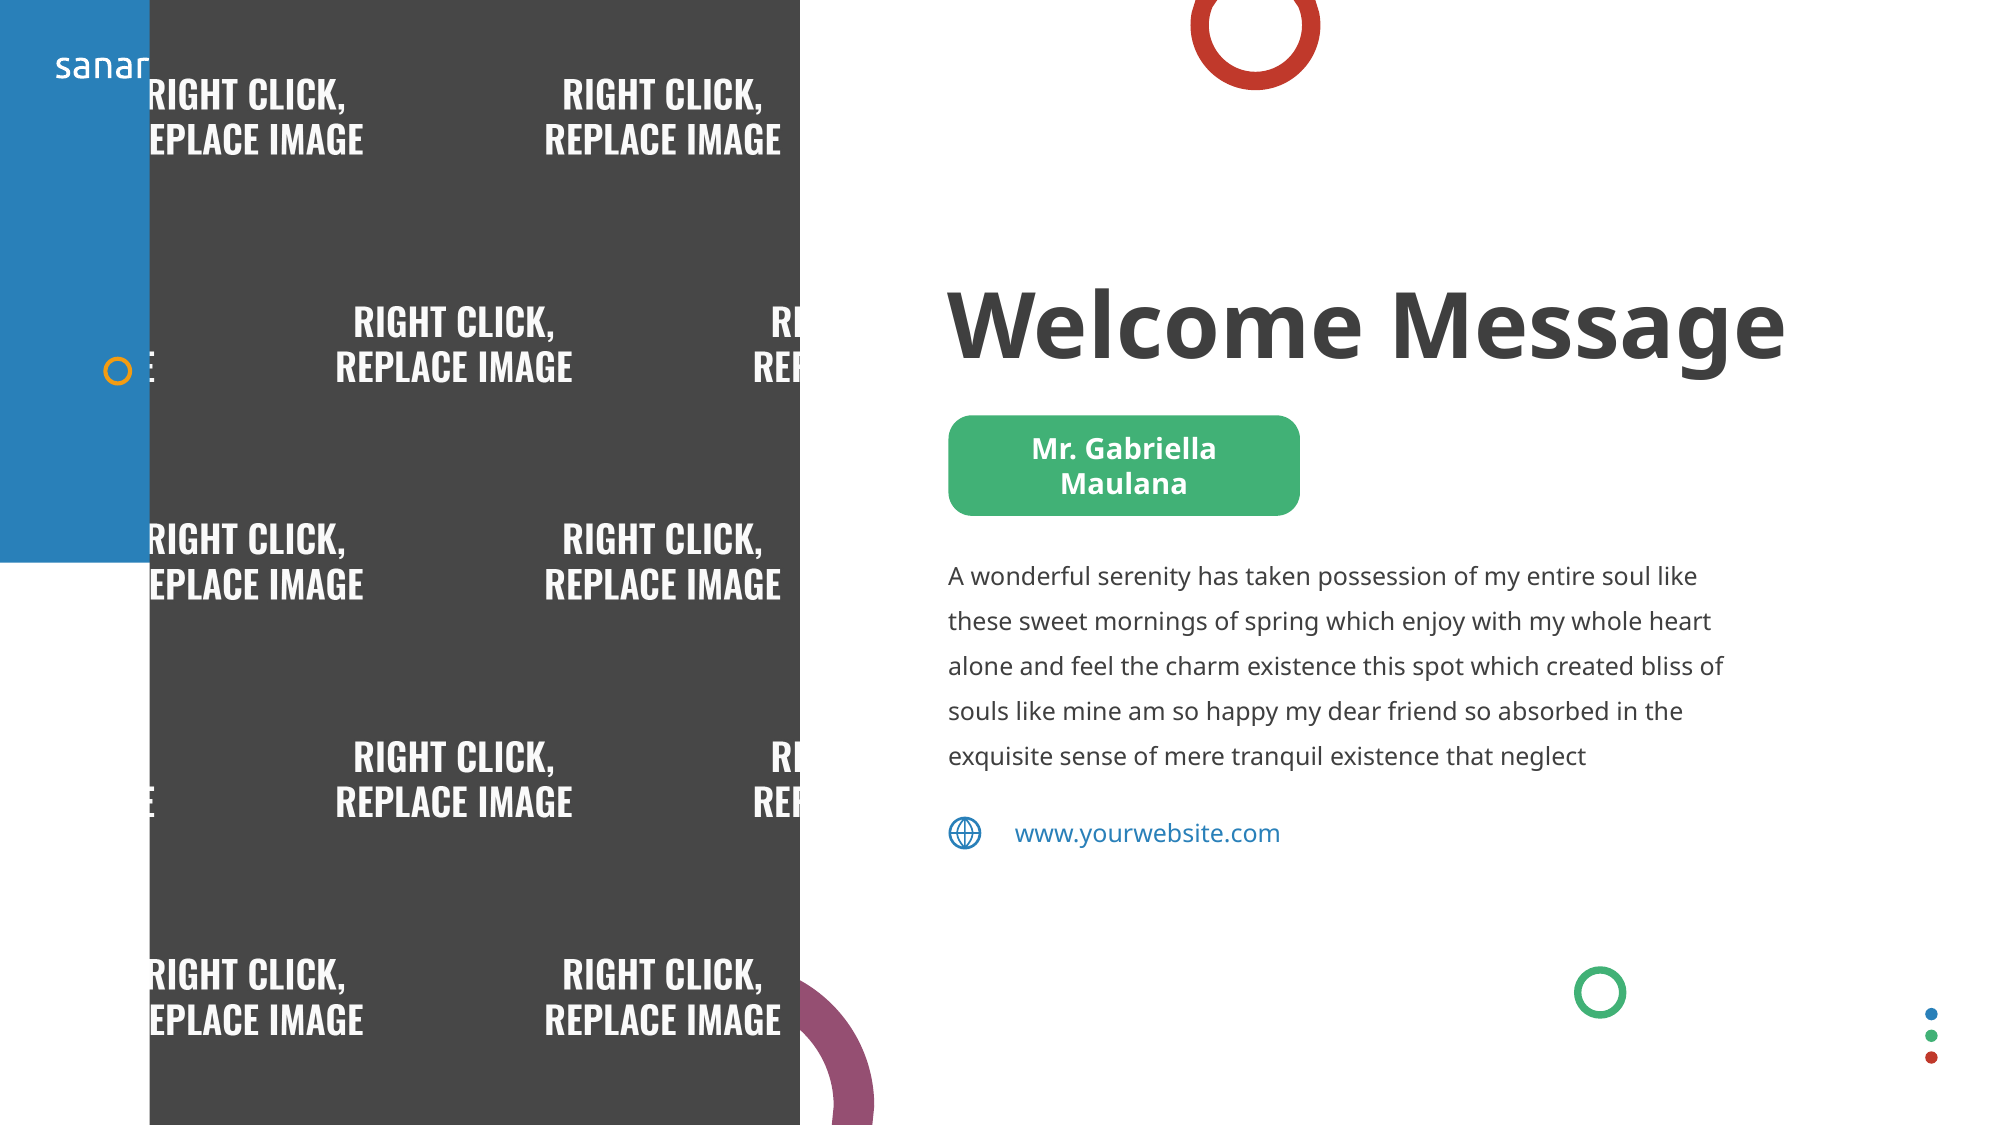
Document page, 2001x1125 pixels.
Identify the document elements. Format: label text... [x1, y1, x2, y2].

text_box [0, 0, 149, 564]
text_box Mr. Gabriella Maulana [948, 423, 1300, 508]
title Welcome Message [932, 259, 1805, 386]
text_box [56, 57, 149, 79]
text_box [800, 979, 876, 1125]
text_box [1572, 965, 1628, 1020]
picture [149, 0, 800, 1125]
text_box [102, 355, 134, 387]
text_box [1925, 1007, 1938, 1064]
text_box [948, 816, 982, 850]
text_box [1189, 0, 1322, 92]
text_box [953, 508, 1296, 517]
text_box www.yourwebsite.com [1000, 810, 1376, 856]
text_box A wonderful serenity has taken possession of my entire soul like these sweet mornings of spring which enjoy with my whole heart alone and feel the charm existence this spot which created bliss of souls like mine am so happy my dear friend so absorbed in the exquisite sense of mere tranquil existence that neglect [933, 538, 1748, 778]
text_box [953, 414, 1296, 423]
